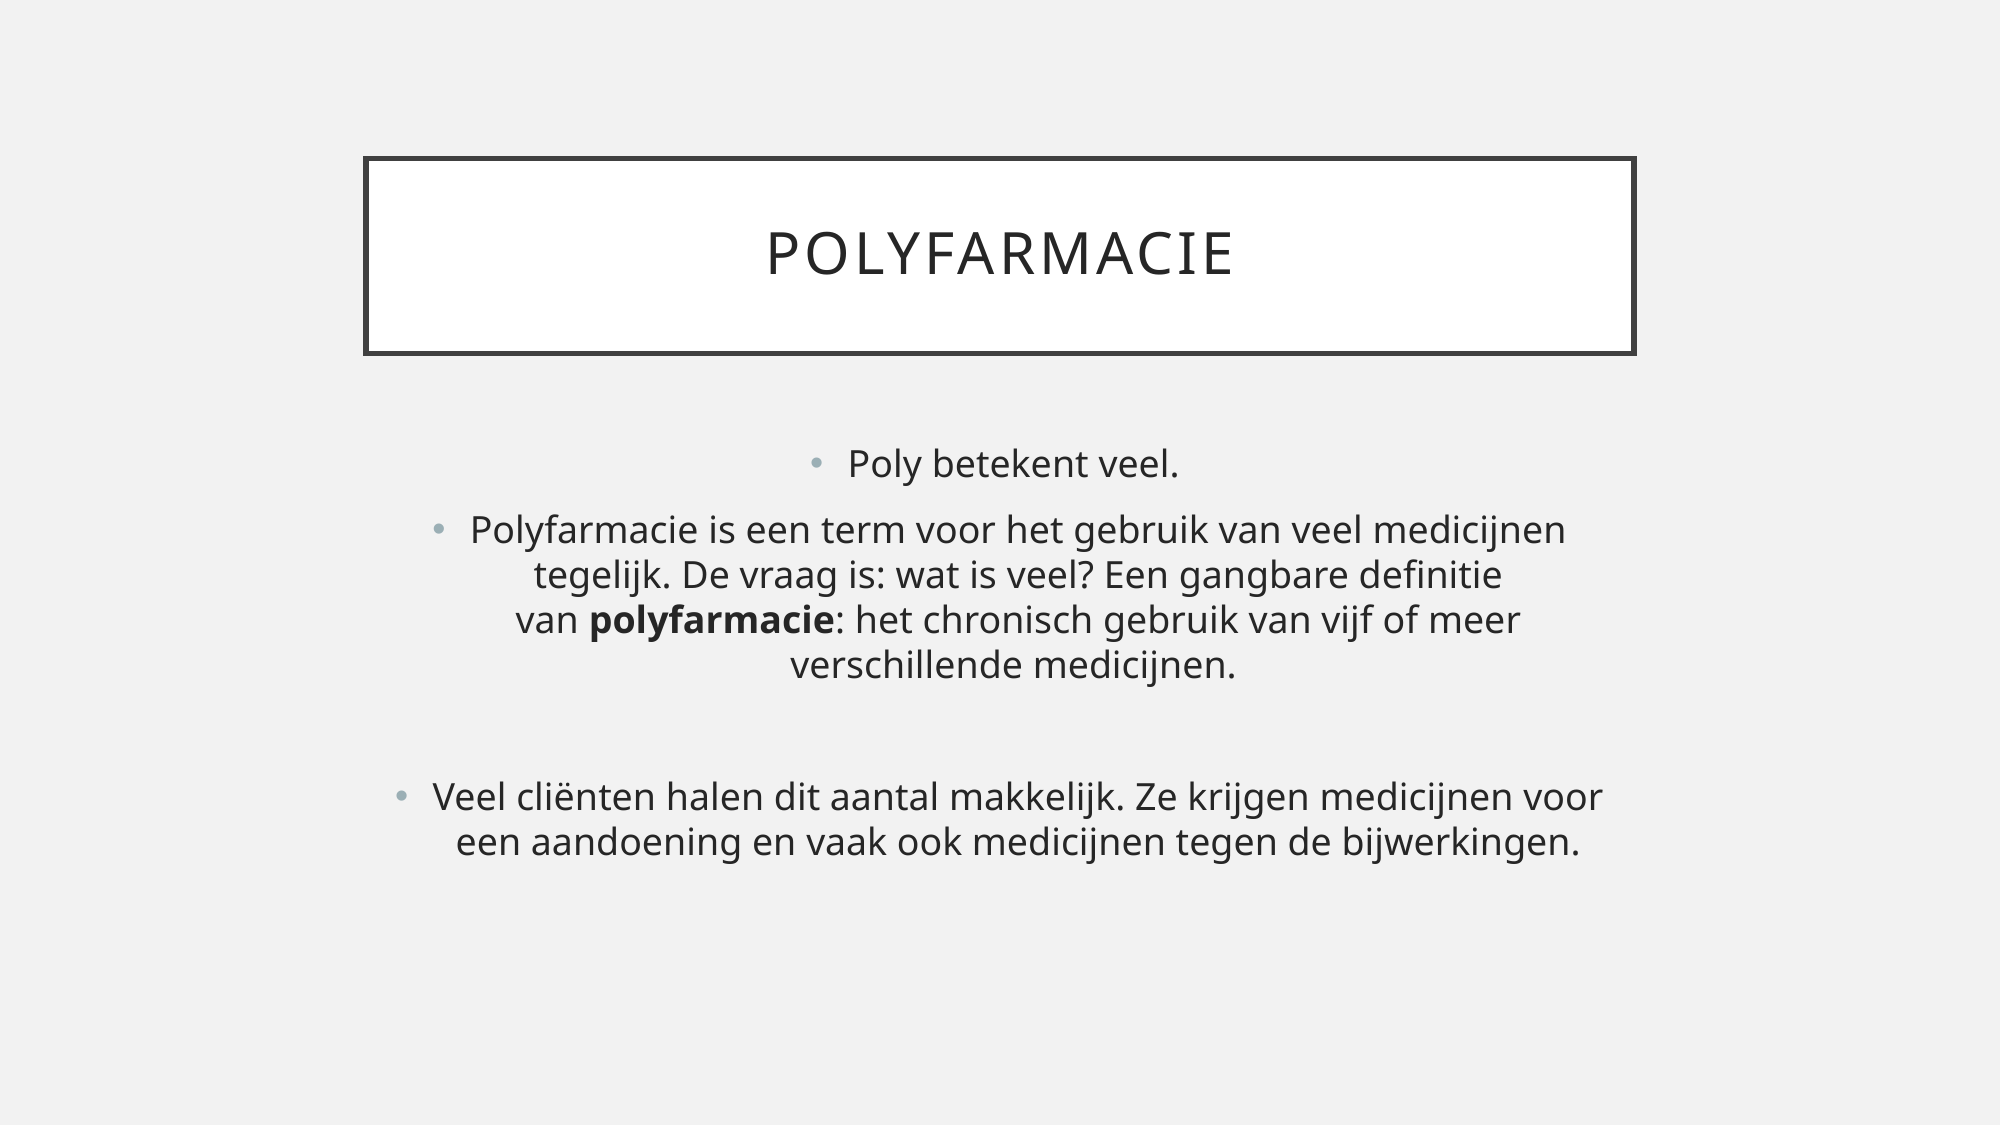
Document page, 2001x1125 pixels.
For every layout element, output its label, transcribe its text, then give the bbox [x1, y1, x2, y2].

title Polyfarmacie [363, 156, 1637, 356]
list Poly betekent veel. Polyfarmacie is een term voor het gebruik van veel medicijnen tegelijk. De vraag is: wat is veel? Een gangbare definitie van polyfarmacie: het chronisch gebruik van vijf of meer verschillende medicijnen. Veel cliënten halen dit aantal makkelijk. Ze krijgen medicijnen voor een aandoening en vaak ook medicijnen tegen de bijwerkingen. [366, 432, 1634, 942]
